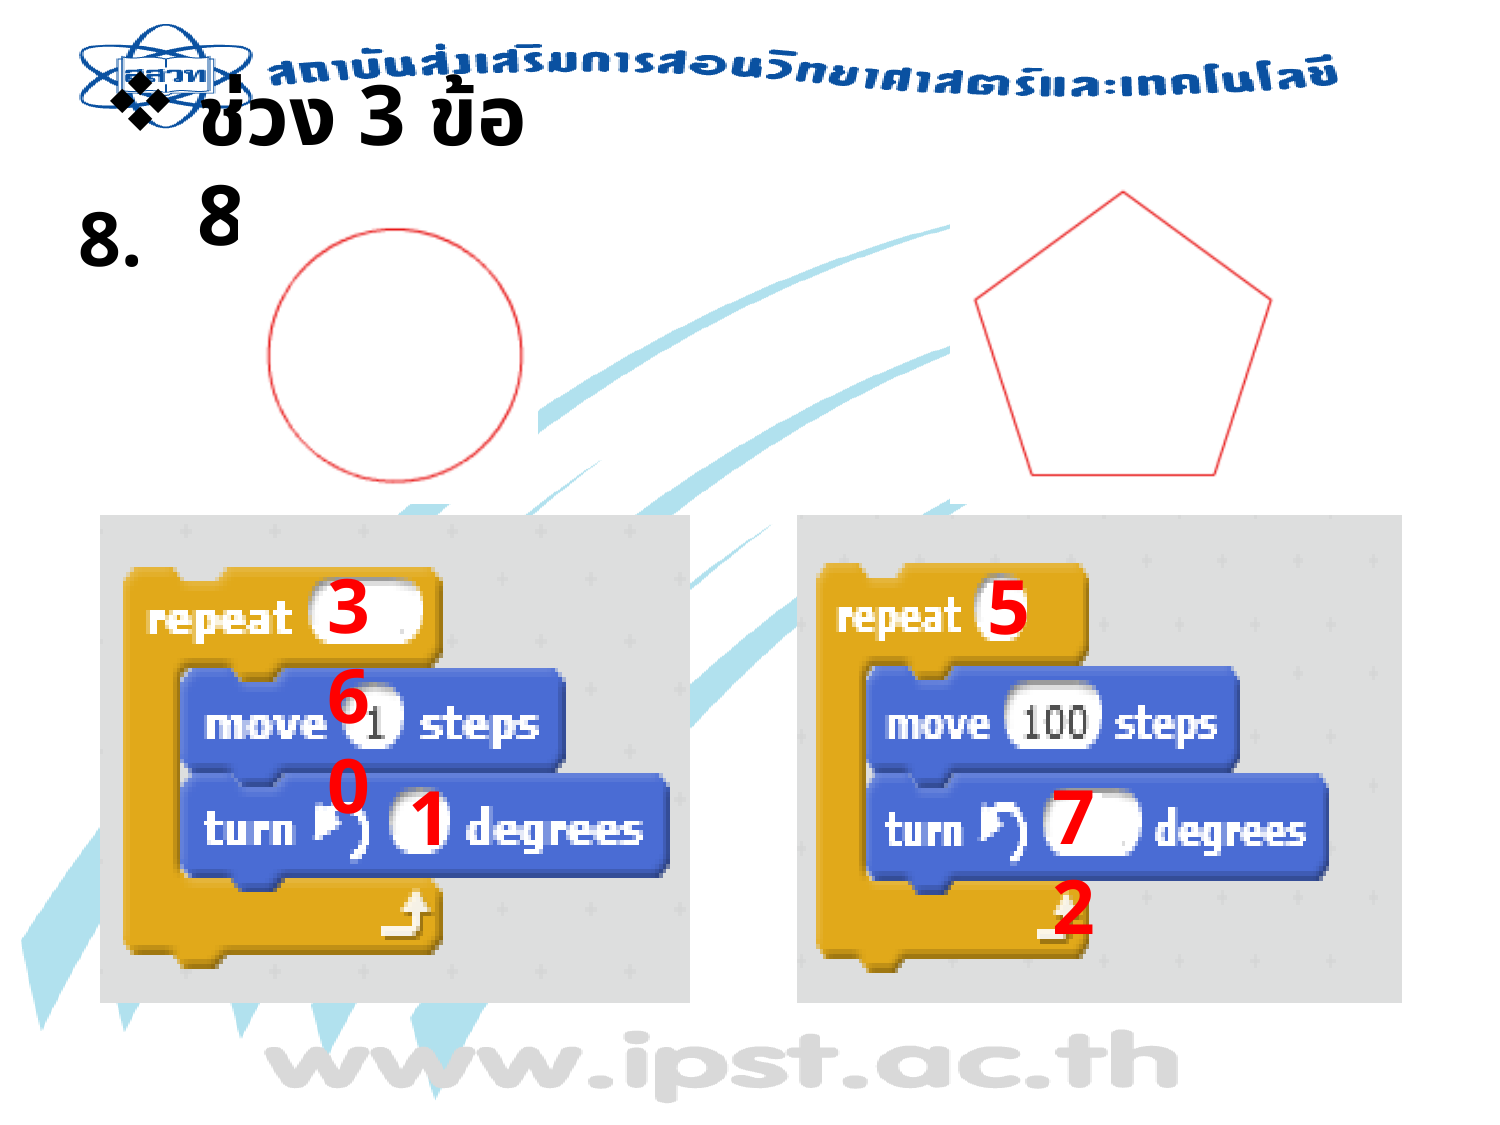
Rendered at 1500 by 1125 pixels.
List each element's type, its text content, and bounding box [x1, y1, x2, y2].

text_box 8. [64, 184, 159, 290]
picture [0, 0, 1500, 1125]
text_box ช่วง 3 ข้อ 8 [88, 54, 553, 270]
